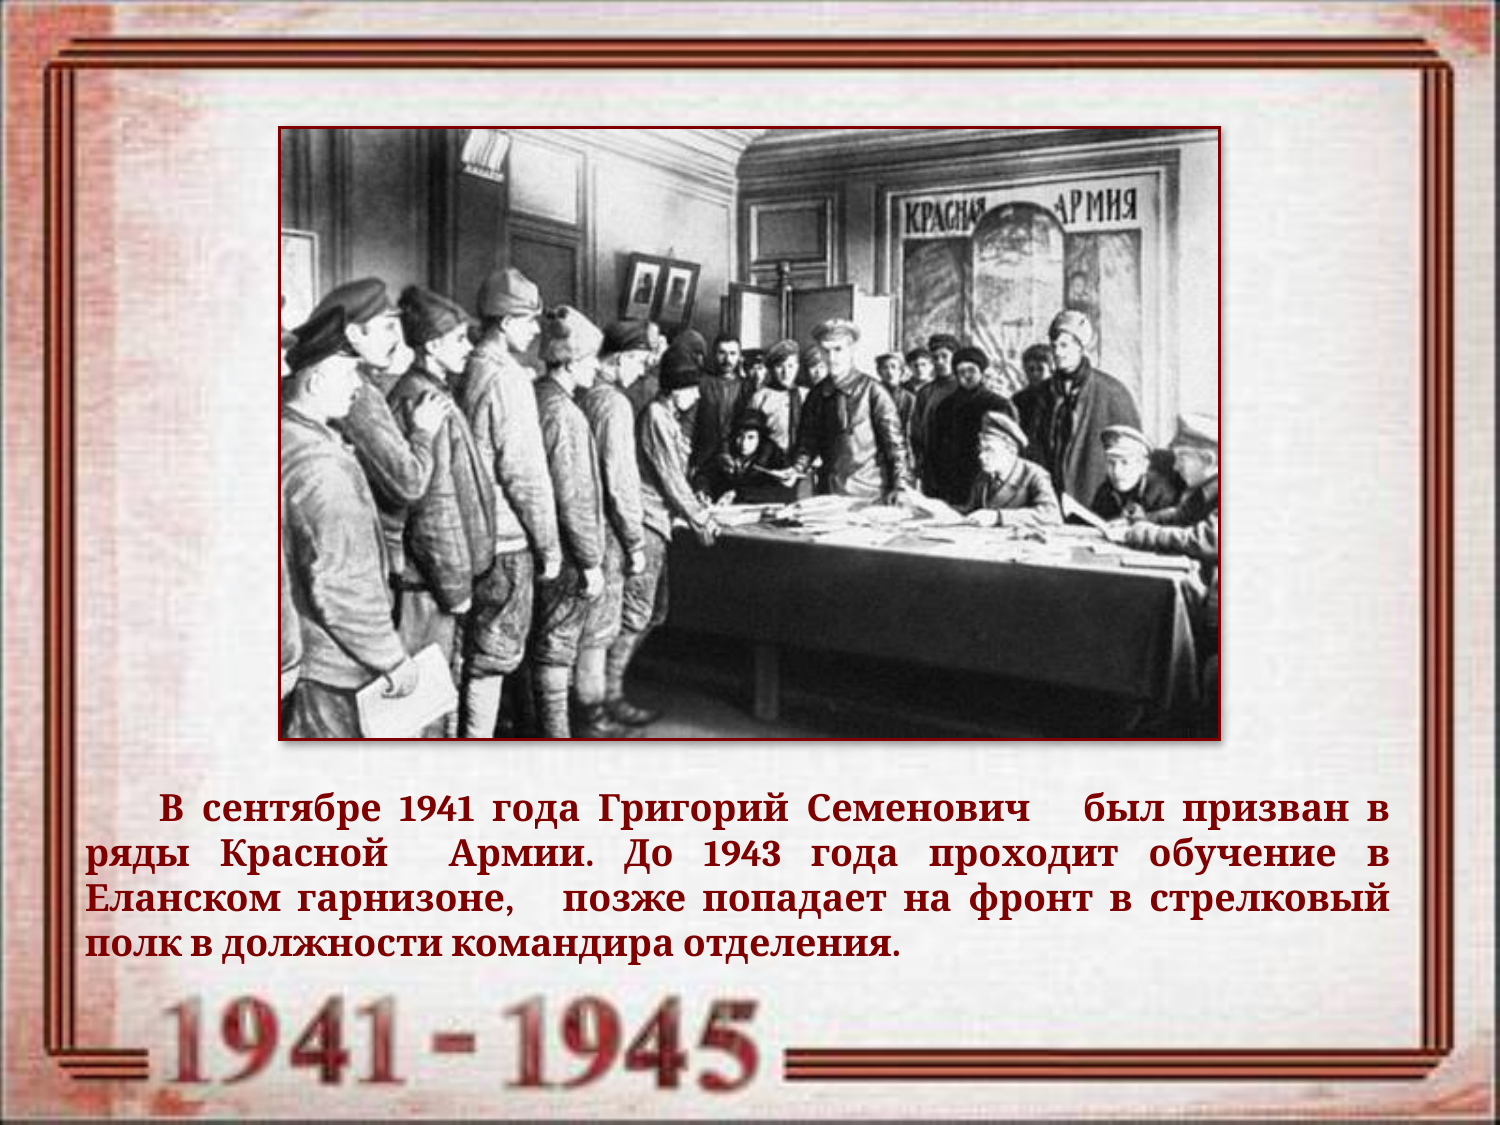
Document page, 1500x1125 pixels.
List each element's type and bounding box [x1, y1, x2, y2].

picture [280, 128, 1218, 738]
list [0, 0, 1500, 1125]
